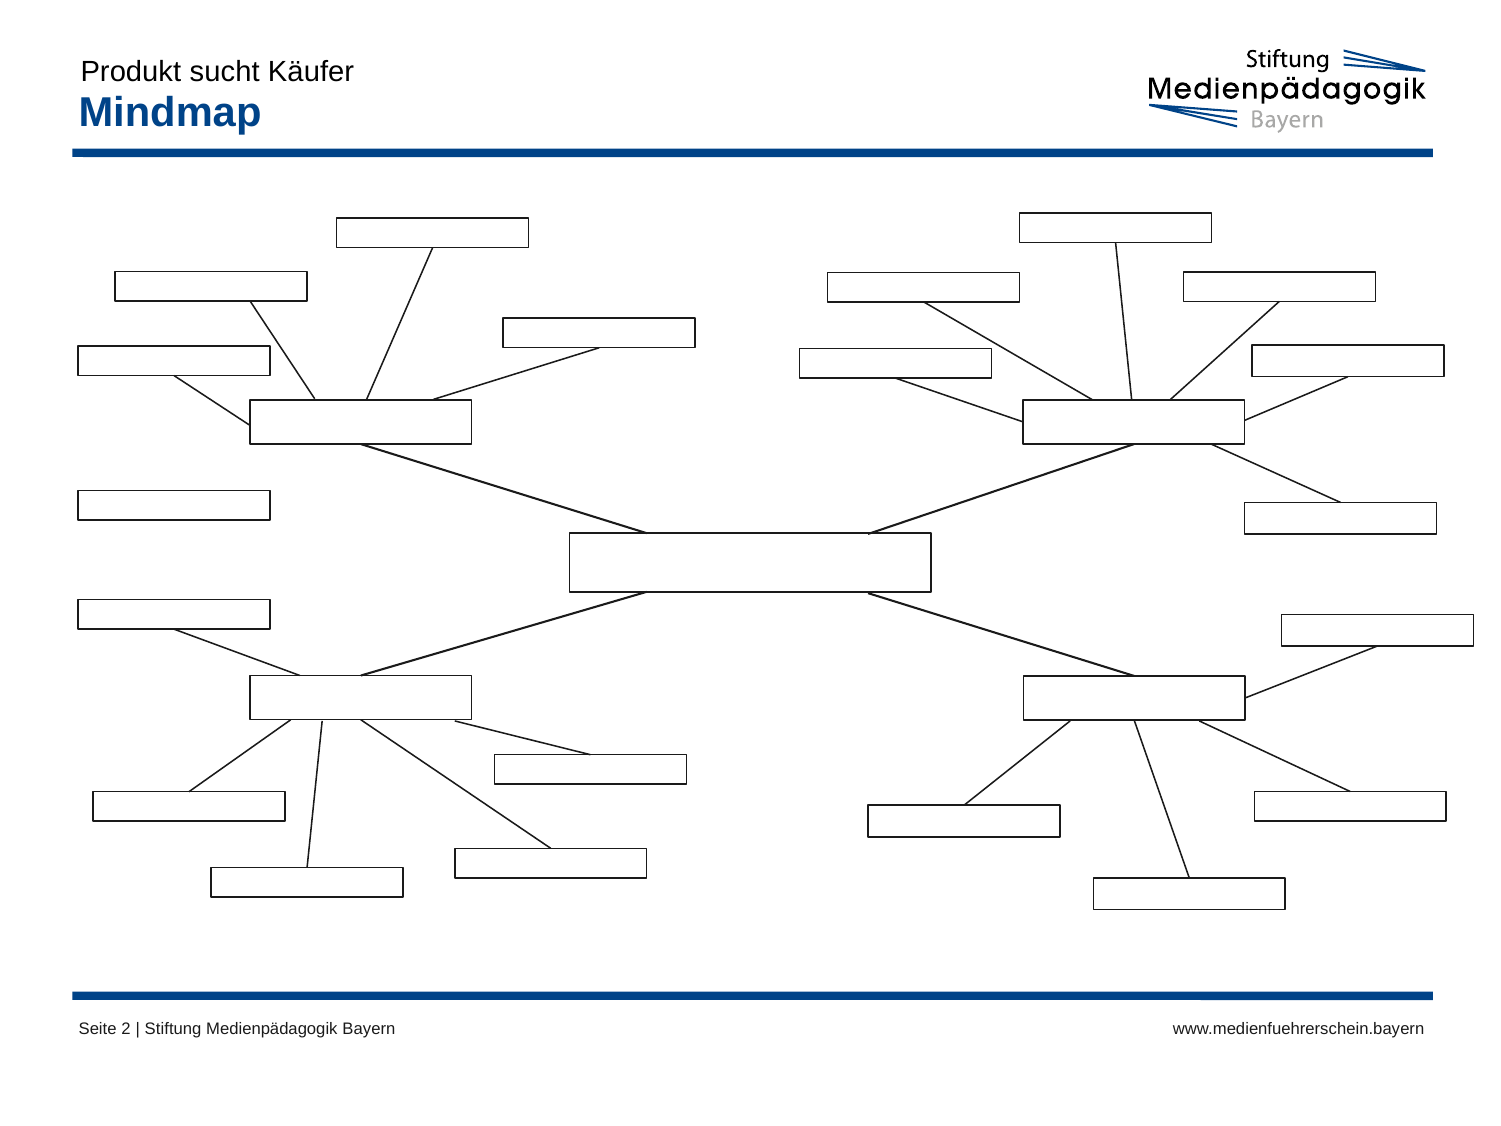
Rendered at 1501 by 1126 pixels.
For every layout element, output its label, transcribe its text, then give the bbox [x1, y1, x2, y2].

list Produkt sucht Käufer [63, 31, 659, 96]
title Mindmap [63, 53, 1444, 169]
